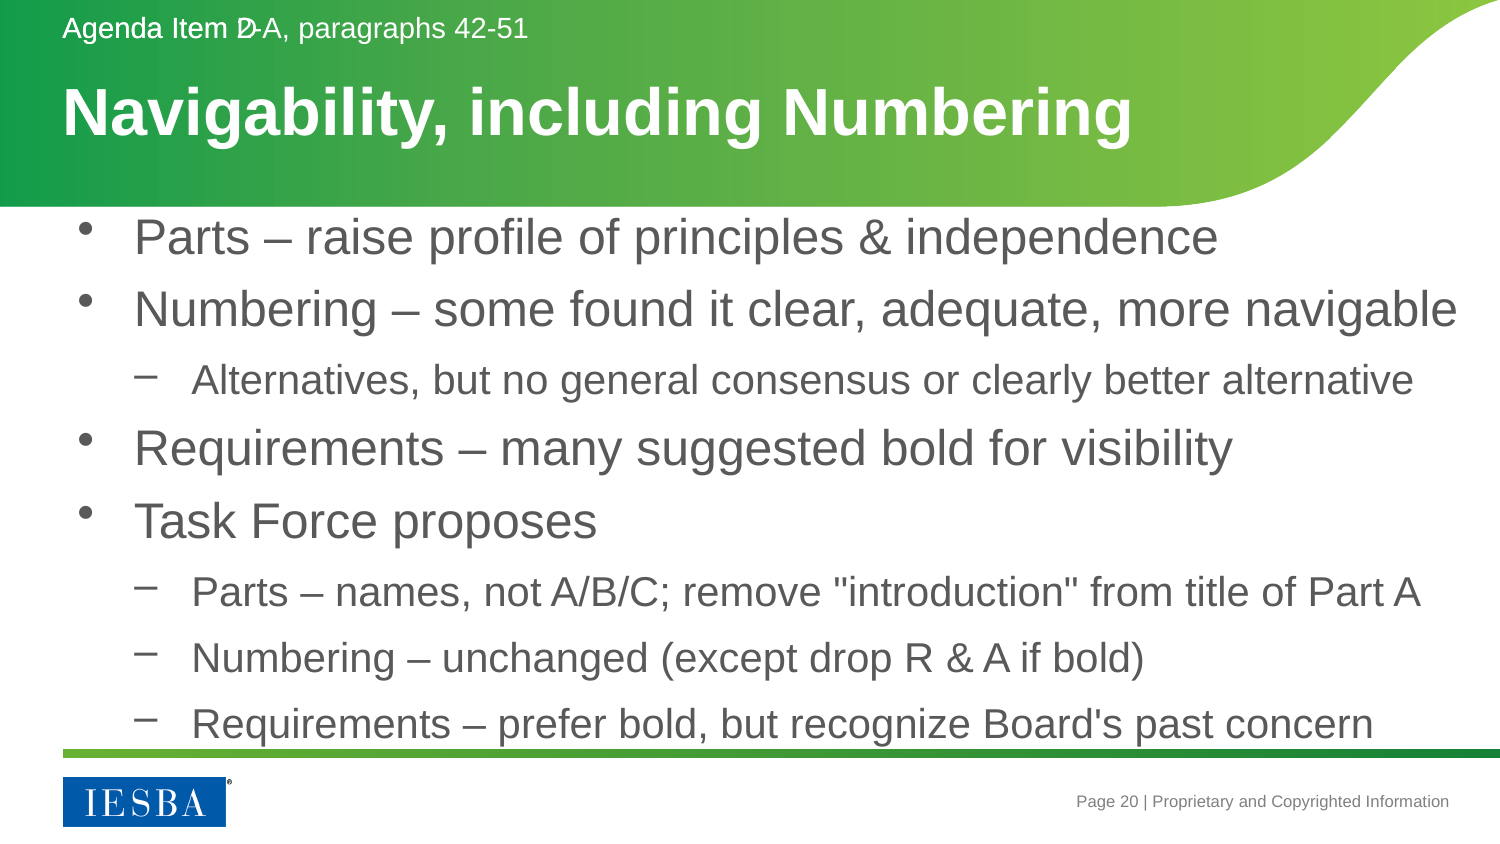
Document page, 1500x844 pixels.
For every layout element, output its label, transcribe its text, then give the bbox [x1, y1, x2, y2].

picture [0, 0, 1500, 207]
list Parts – raise profile of principles & independence Numbering – some found it clear, adequate, more navigable Alternatives, but no general consensus or clearly better alternative Requirements – many suggested bold for visibility Task Force proposes Parts – names, not A/B/C; remove "introduction" from title of Part A Numbering – unchanged (except drop R & A if bold) Requirements – prefer bold, but recognize Board's past concern [62, 196, 1488, 747]
subtitle Agenda Item D [62, 9, 675, 47]
text_box Agenda Item 2-A, paragraphs 42-51 [62, 9, 538, 35]
picture [63, 777, 232, 827]
title Navigability, including Numbering [62, 75, 1275, 142]
